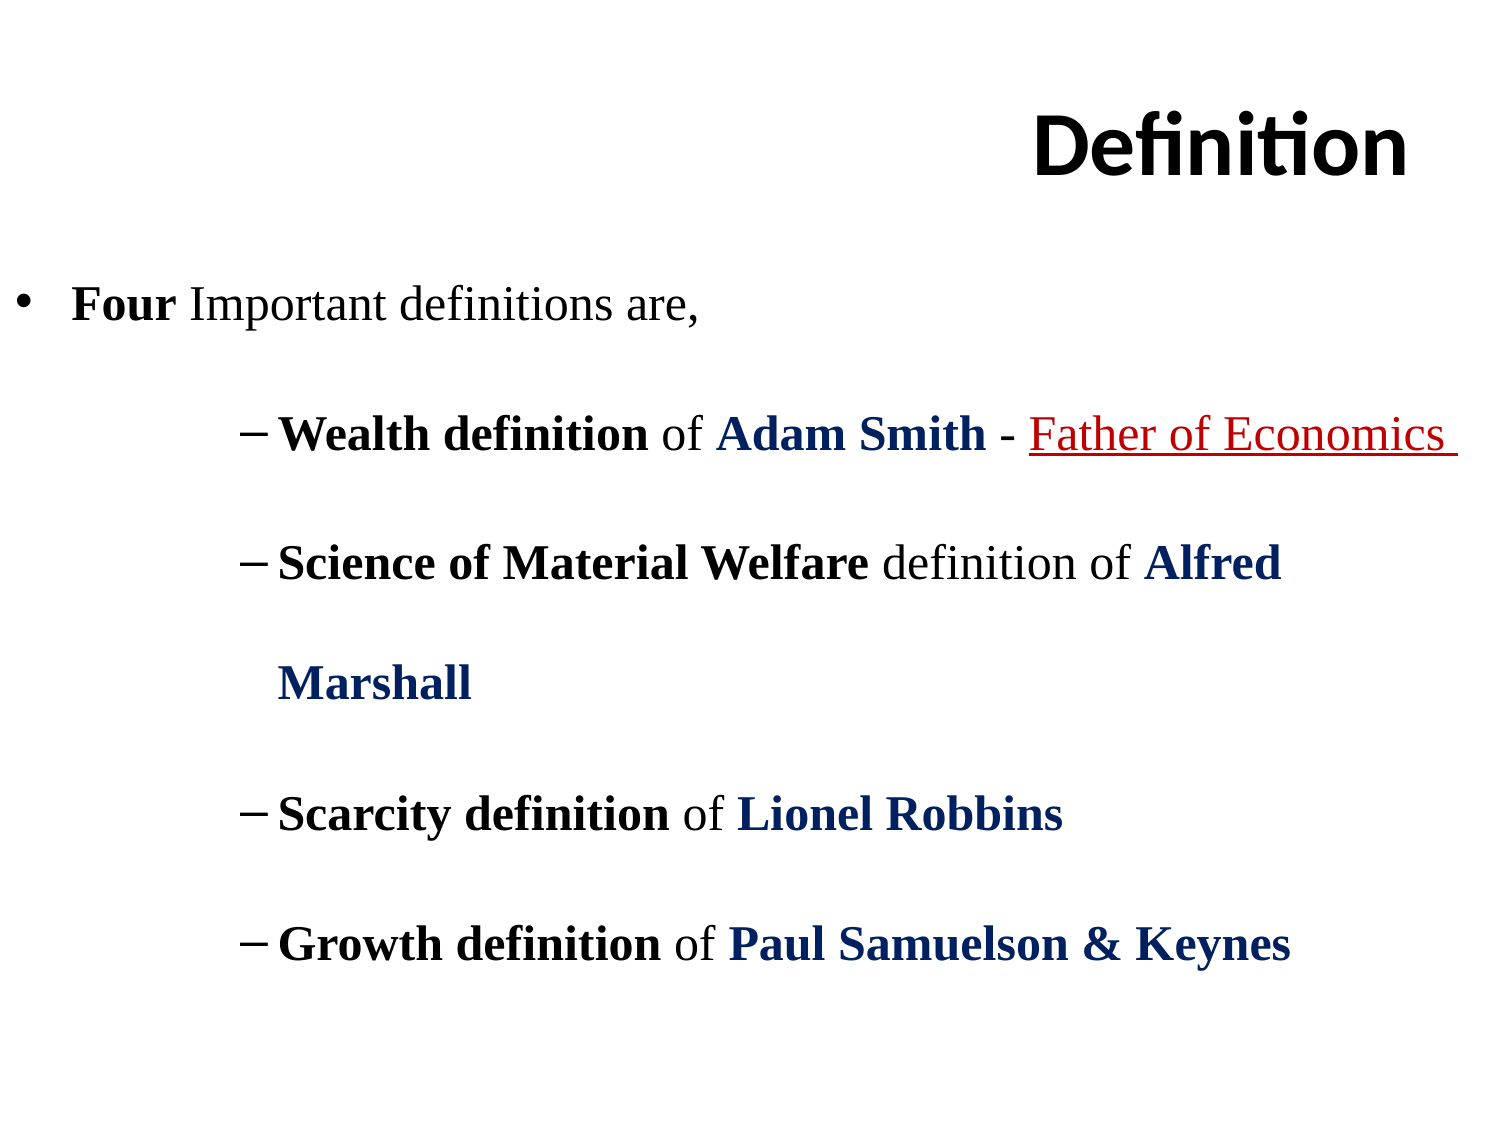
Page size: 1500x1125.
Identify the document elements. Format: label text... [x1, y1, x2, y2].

title Definition [75, 45, 1425, 233]
list Four Important definitions are, Wealth definition of Adam Smith - Father of Economics Science of Material Welfare definition of Alfred Marshall Scarcity definition of Lionel Robbins Growth definition of Paul Samuelson & Keynes [0, 262, 1500, 1005]
